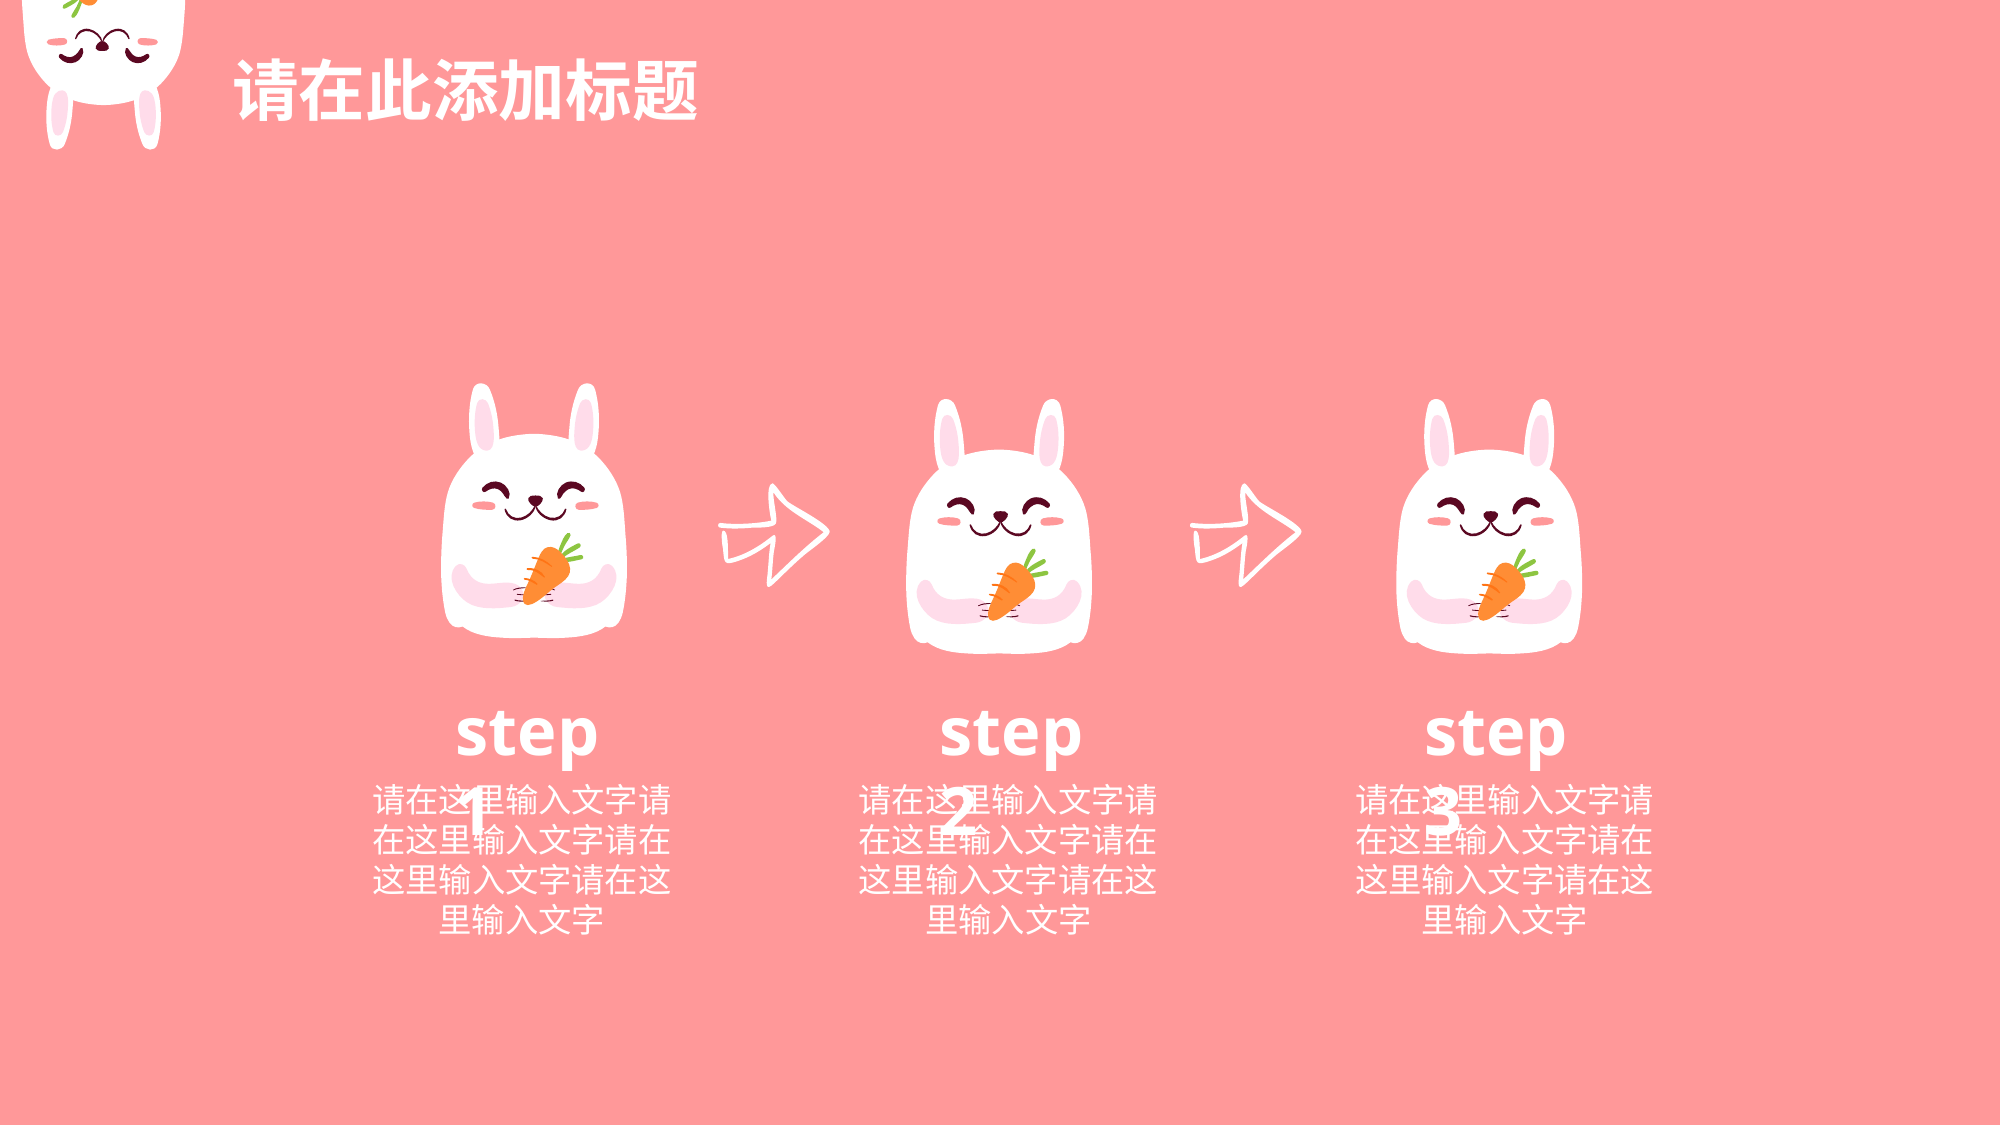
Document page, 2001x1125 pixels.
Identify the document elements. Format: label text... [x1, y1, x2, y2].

text_box [1189, 483, 1302, 587]
text_box 请在这里输入文字请在这里输入文字请在这里输入文字请在这里输入文字 [1331, 772, 1678, 947]
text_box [905, 396, 1093, 655]
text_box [1396, 396, 1583, 655]
text_box 请在此添加标题 [209, 41, 722, 137]
text_box step2 [924, 681, 1115, 772]
text_box 请在这里输入文字请在这里输入文字请在这里输入文字请在这里输入文字 [835, 772, 1182, 947]
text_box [440, 380, 628, 639]
text_box step3 [1409, 681, 1600, 772]
text_box step1 [440, 681, 631, 772]
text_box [21, 0, 186, 153]
text_box [718, 483, 830, 587]
text_box 请在这里输入文字请在这里输入文字请在这里输入文字请在这里输入文字 [348, 772, 695, 947]
